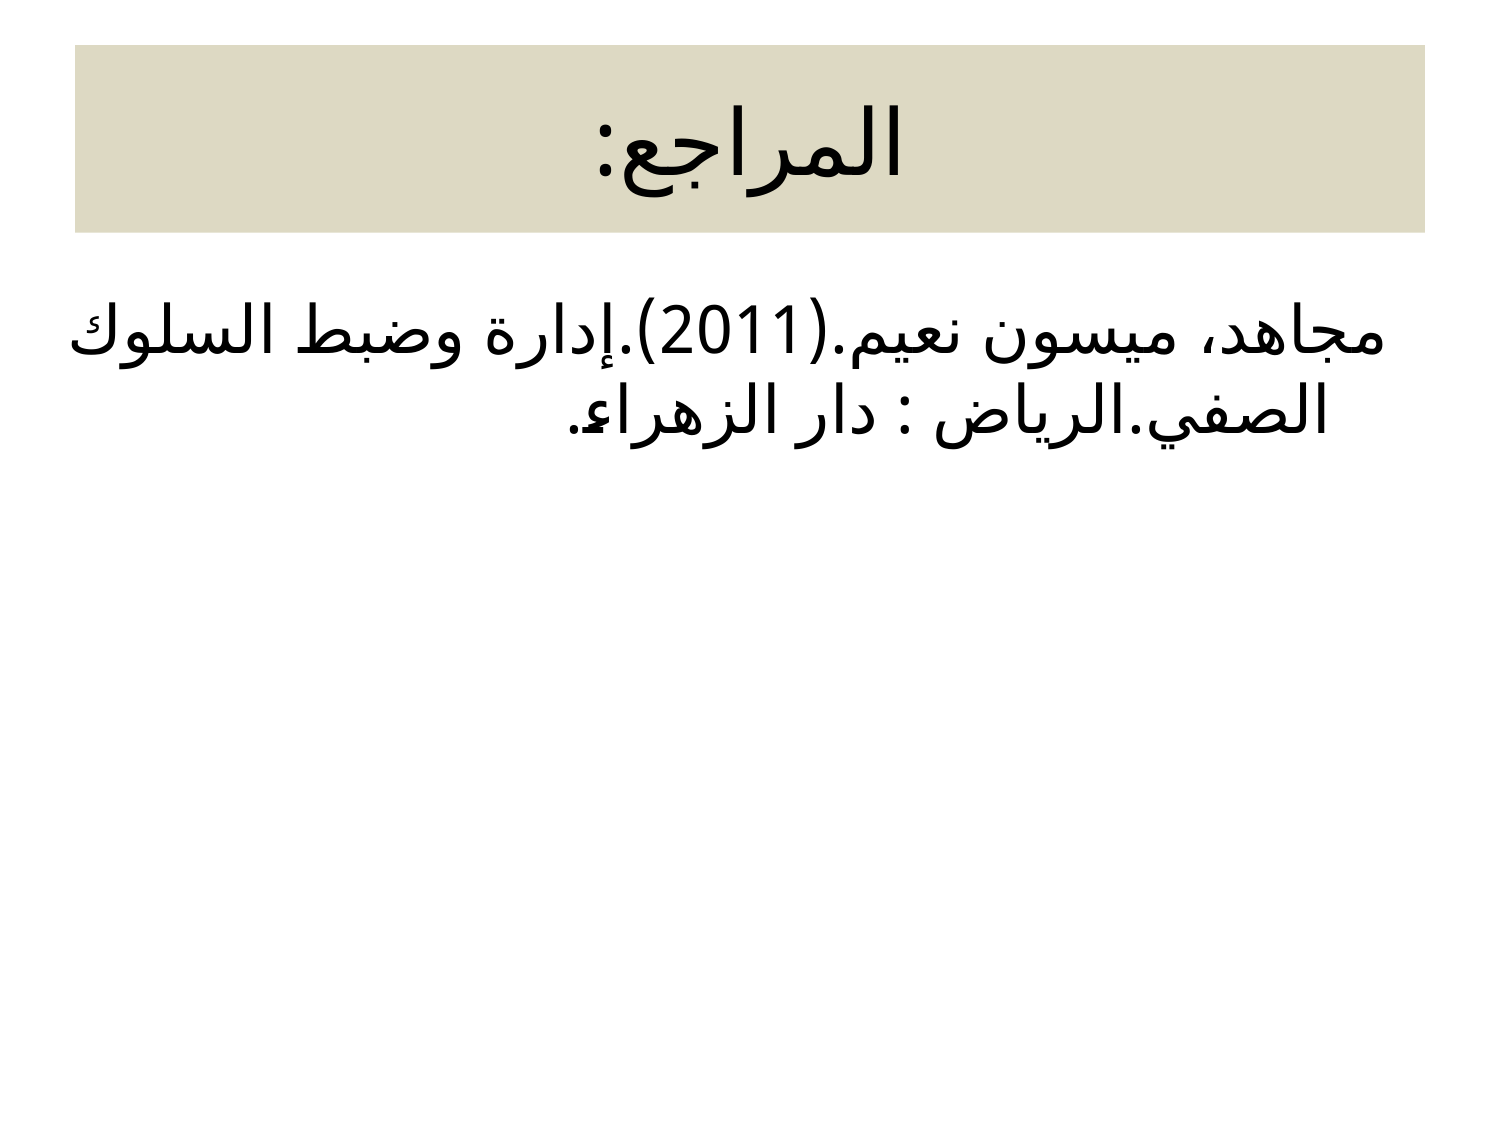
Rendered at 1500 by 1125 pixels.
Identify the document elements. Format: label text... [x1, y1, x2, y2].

list مجاهد، ميسون نعيم.(2011).إدارة وضبط السلوك الصفي.الرياض : دار الزهراء. [29, 278, 1404, 509]
title المراجع: [75, 45, 1425, 233]
